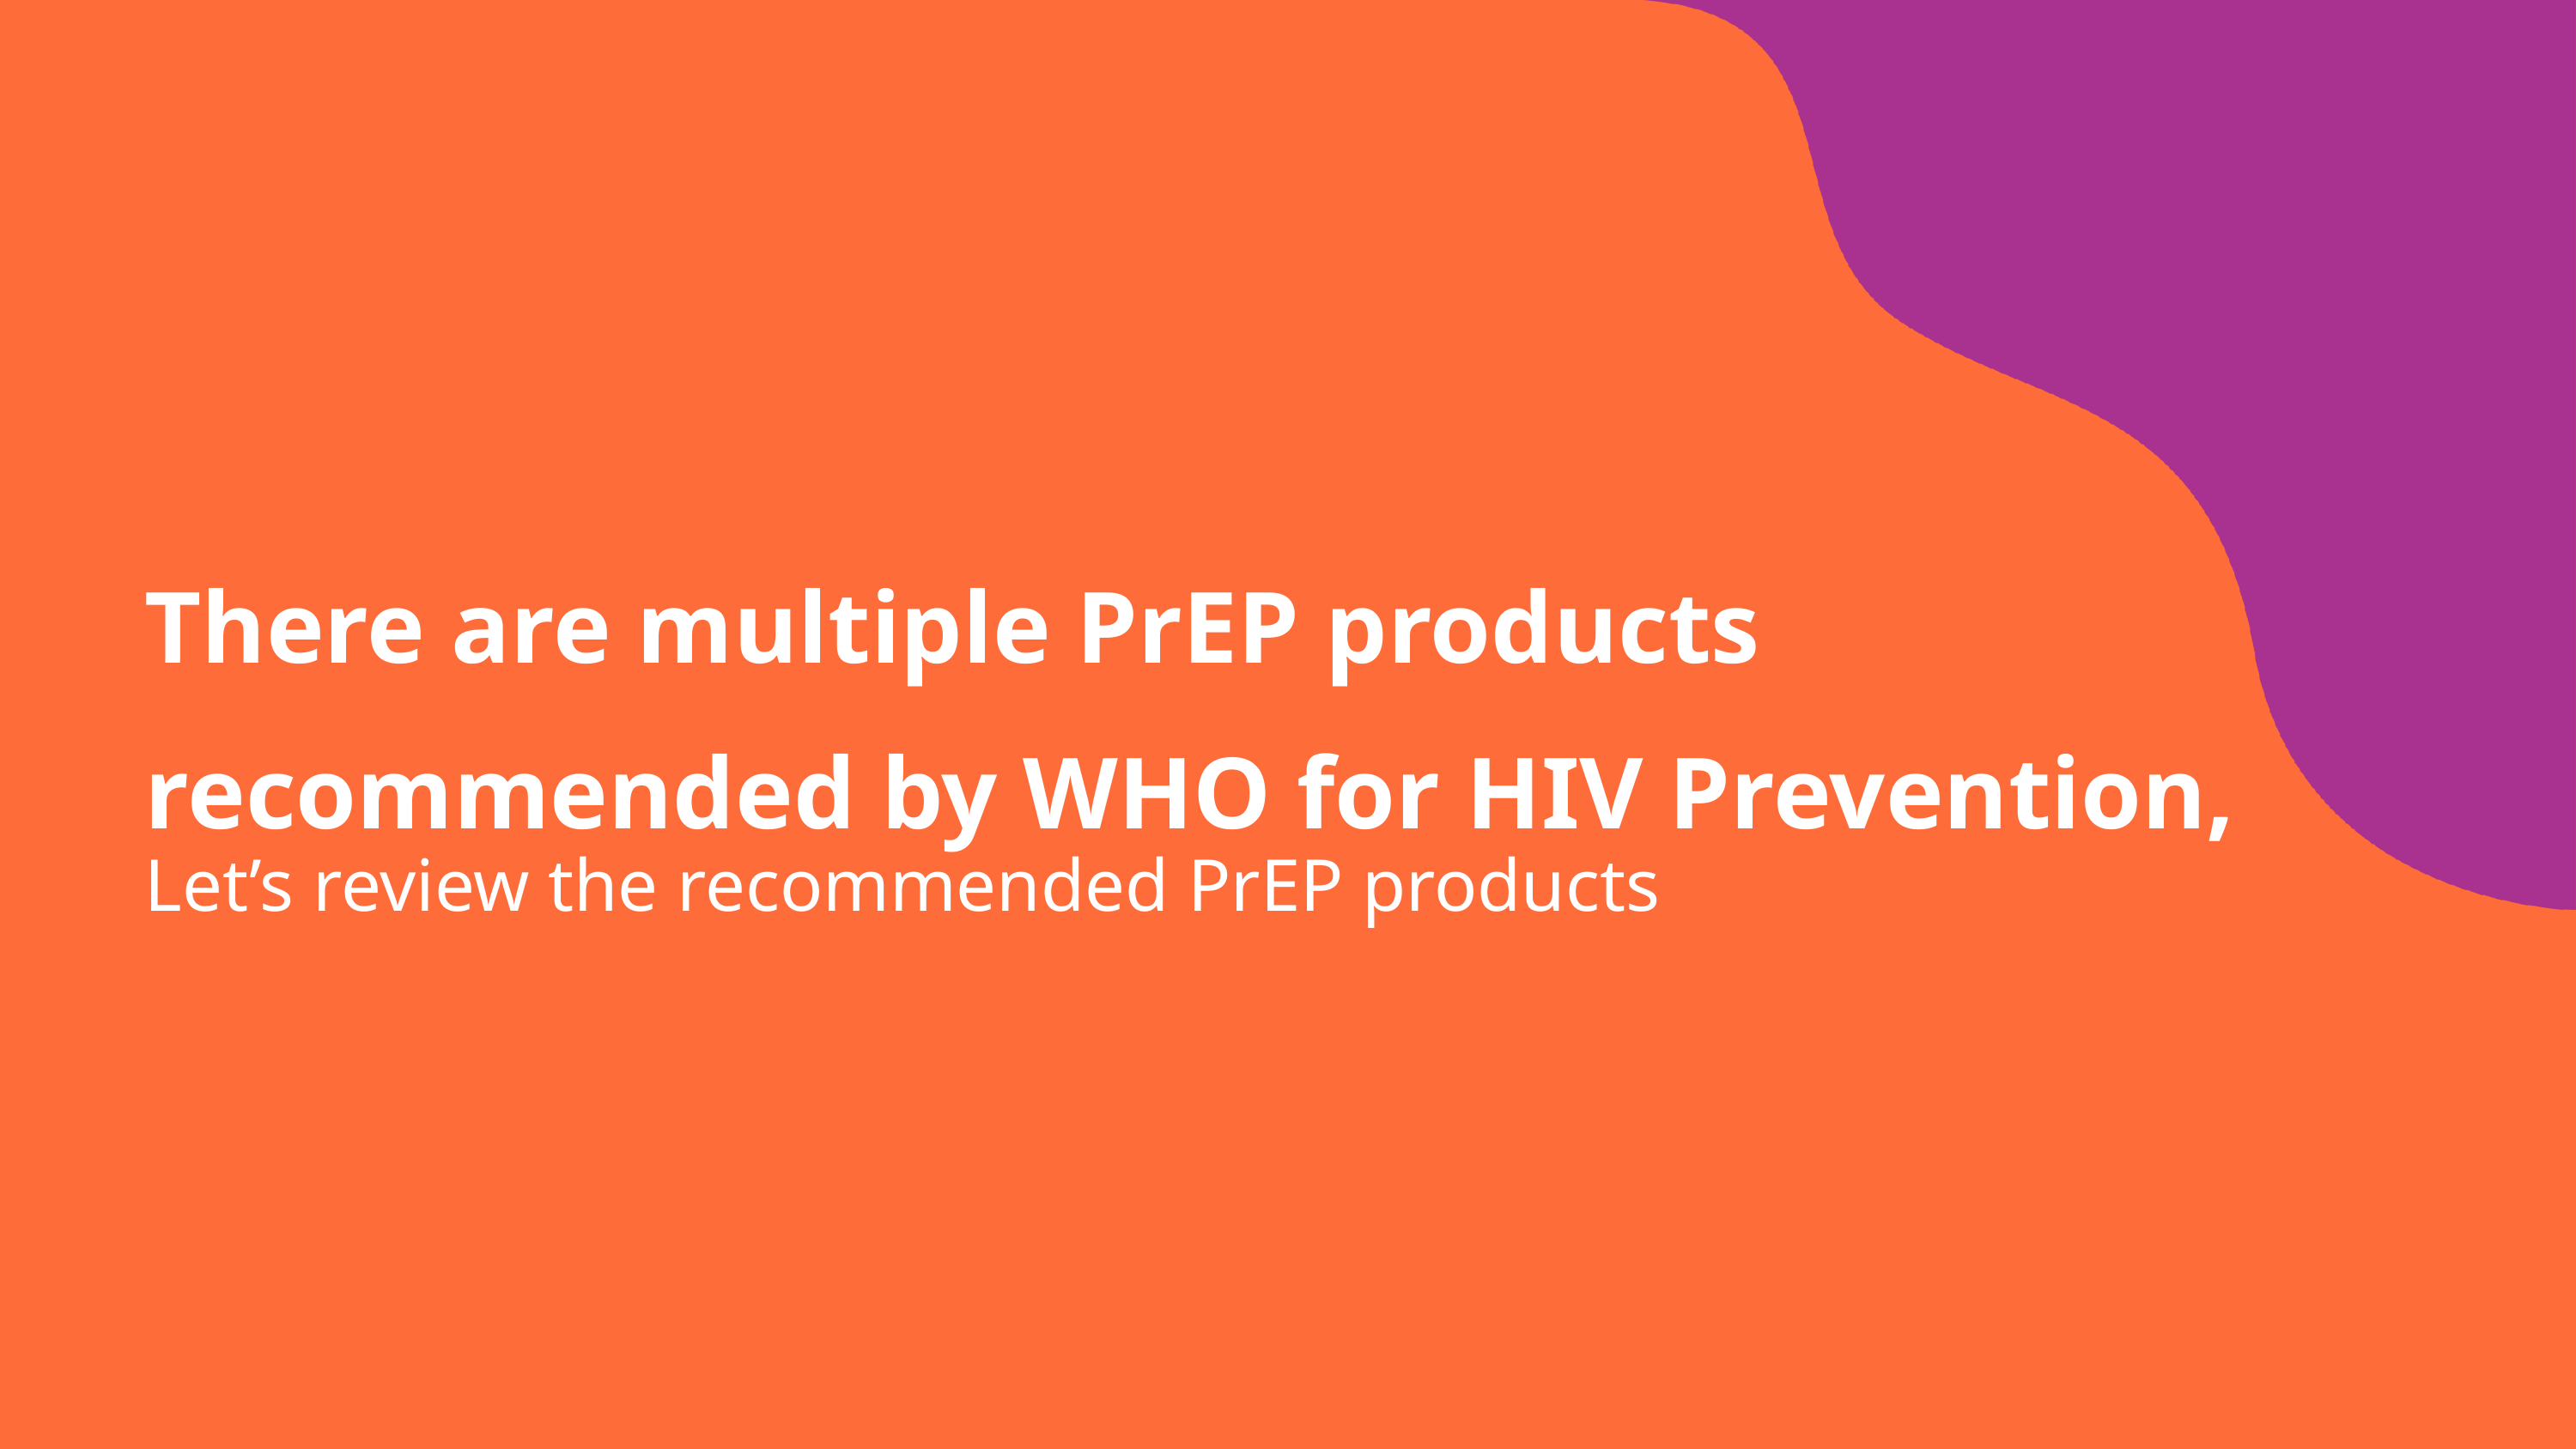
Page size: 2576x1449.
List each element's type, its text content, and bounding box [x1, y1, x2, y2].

text_box There are multiple PrEP products recommended by WHO for HIV Prevention, [144, 517, 2328, 848]
text_box [1623, 0, 2576, 910]
text_box Let’s review the recommended PrEP products [144, 805, 2139, 1046]
